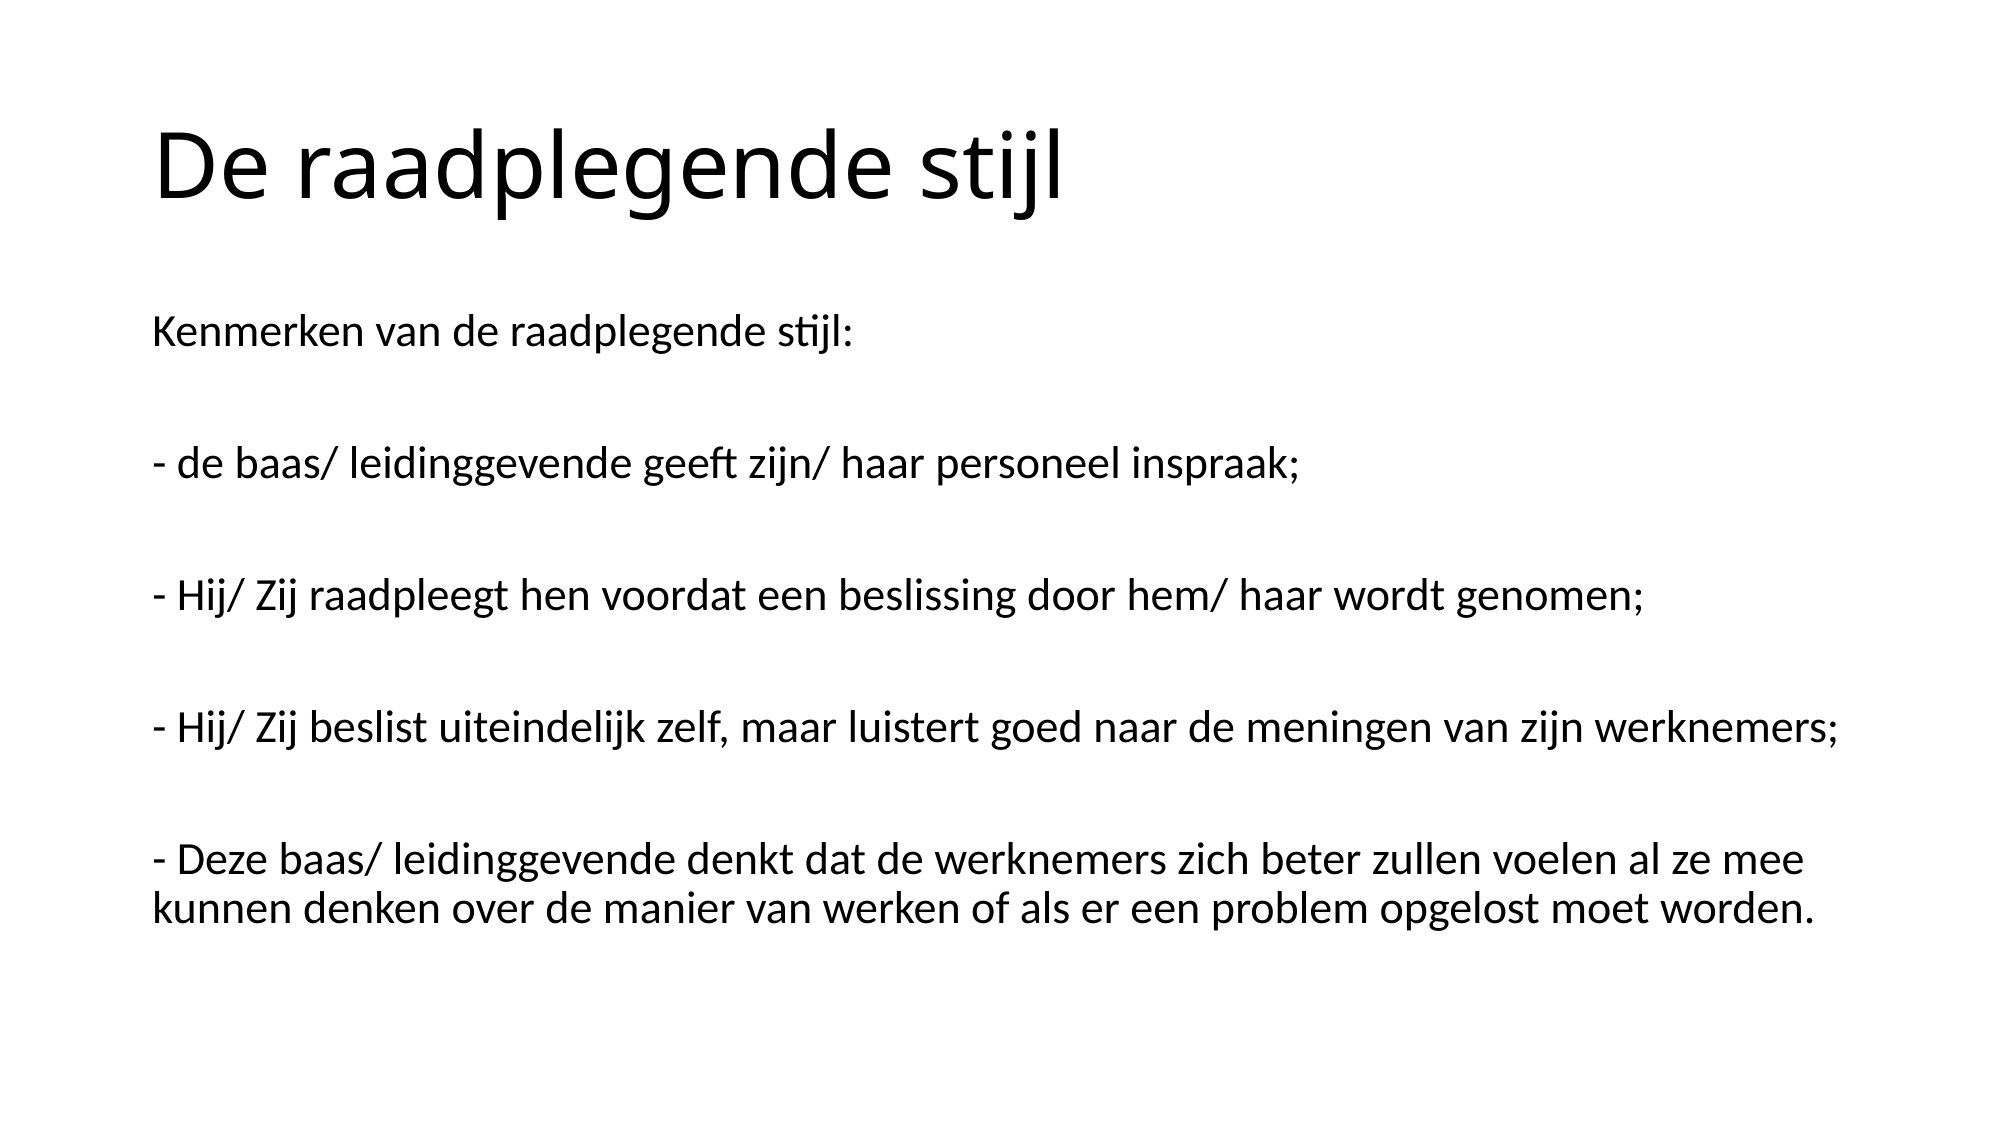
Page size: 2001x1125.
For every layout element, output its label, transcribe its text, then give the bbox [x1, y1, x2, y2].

title De raadplegende stijl [137, 59, 1863, 278]
list Kenmerken van de raadplegende stijl: - de baas/ leidinggevende geeft zijn/ haar personeel inspraak; - Hij/ Zij raadpleegt hen voordat een beslissing door hem/ haar wordt genomen; - Hij/ Zij beslist uiteindelijk zelf, maar luistert goed naar de meningen van zijn werknemers; - Deze baas/ leidinggevende denkt dat de werknemers zich beter zullen voelen al ze mee kunnen denken over de manier van werken of als er een problem opgelost moet worden. [137, 299, 1863, 1014]
